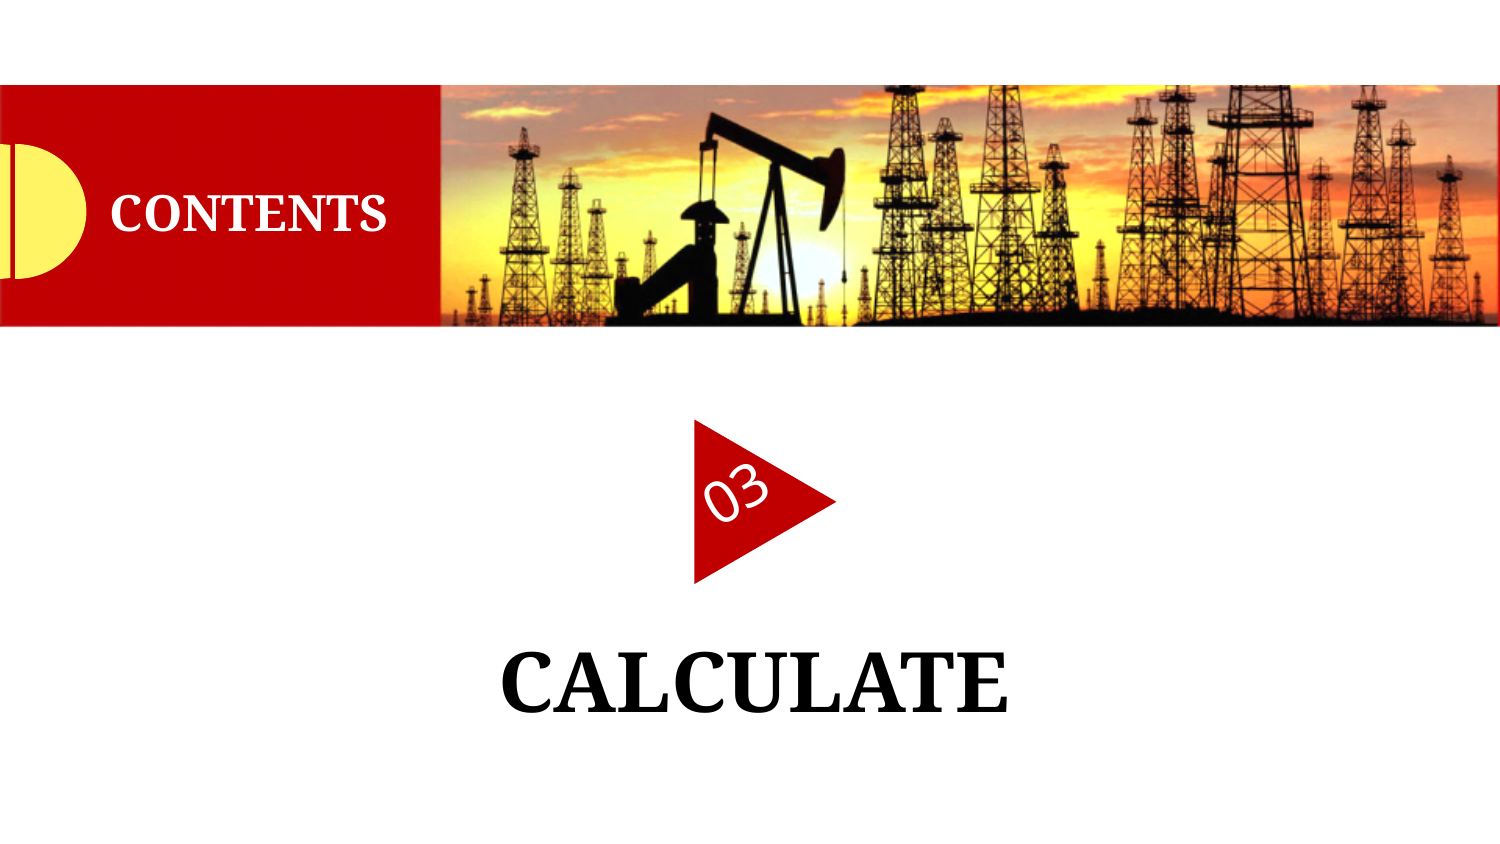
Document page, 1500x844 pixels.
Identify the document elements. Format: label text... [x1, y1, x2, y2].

text_box 03 [692, 536, 782, 586]
picture [0, 85, 1500, 528]
text_box CALCULATE [331, 645, 1177, 713]
